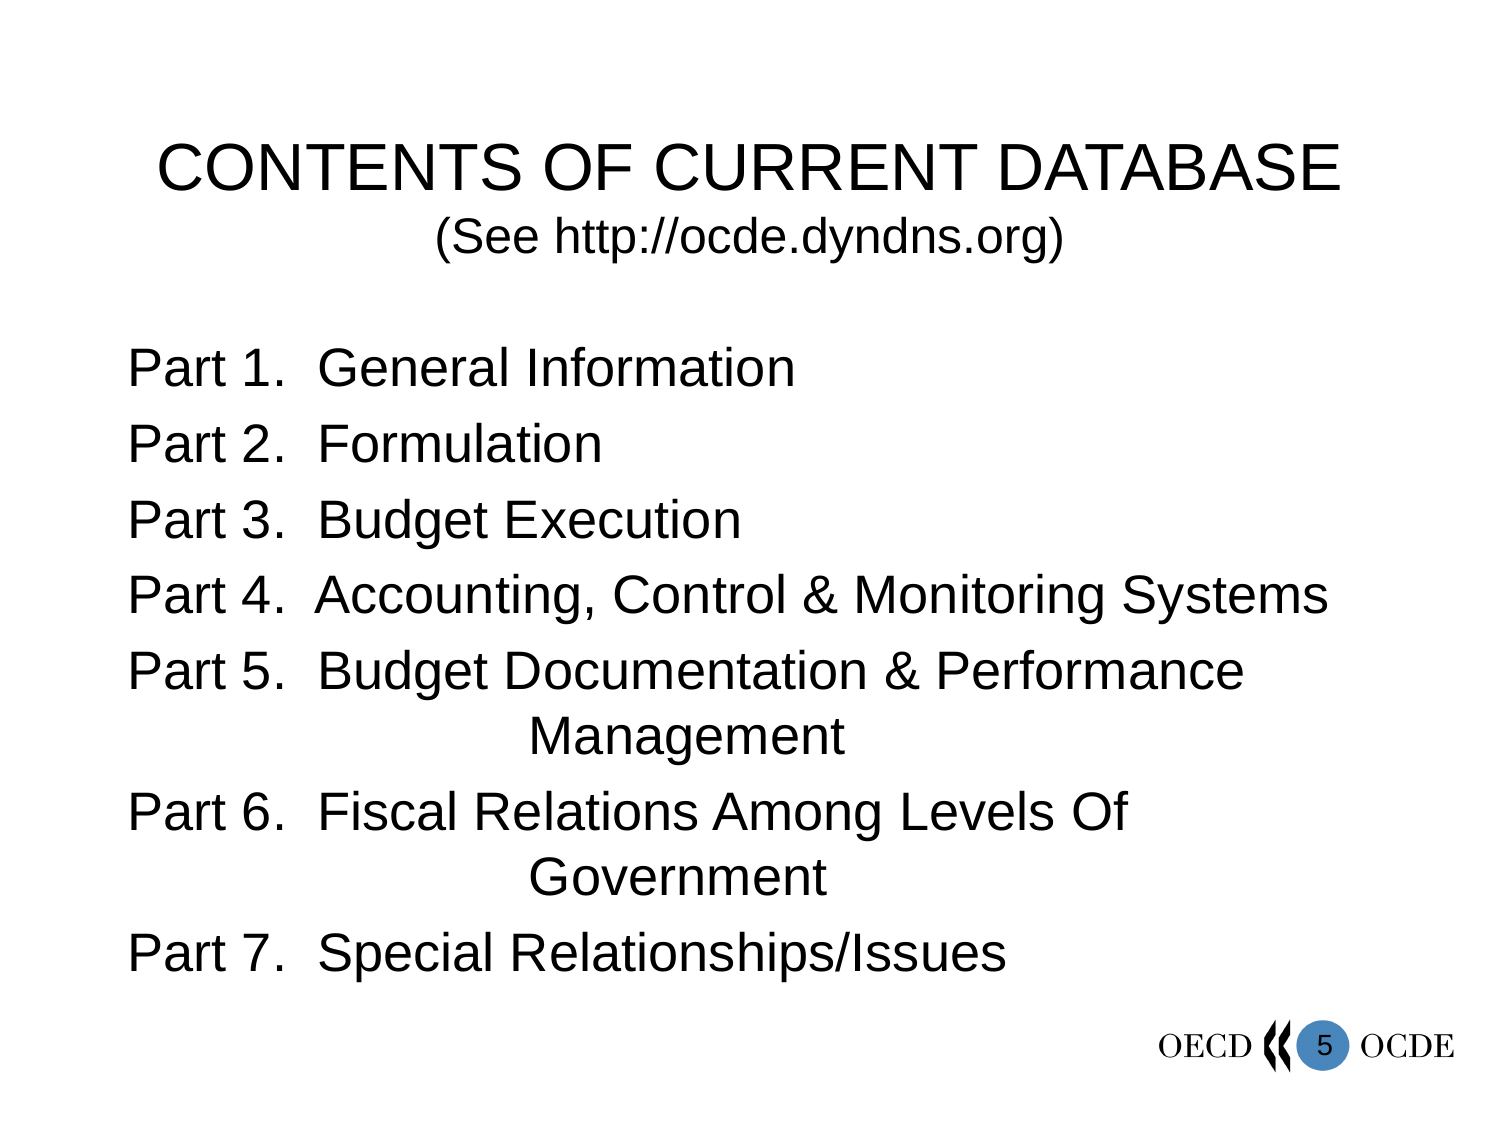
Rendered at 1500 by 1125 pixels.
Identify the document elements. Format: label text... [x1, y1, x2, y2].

list Part 1. General Information Part 2. Formulation Part 3. Budget Execution Part 4. Accounting, Control & Monitoring Systems Part 5. Budget Documentation & Performance Management Part 6. Fiscal Relations Among Levels Of Government Part 7. Special Relationships/Issues [112, 324, 1388, 1001]
title CONTENTS OF CURRENT DATABASE (See http://ocde.dyndns.org) [112, 99, 1388, 288]
picture [1156, 1018, 1456, 1074]
